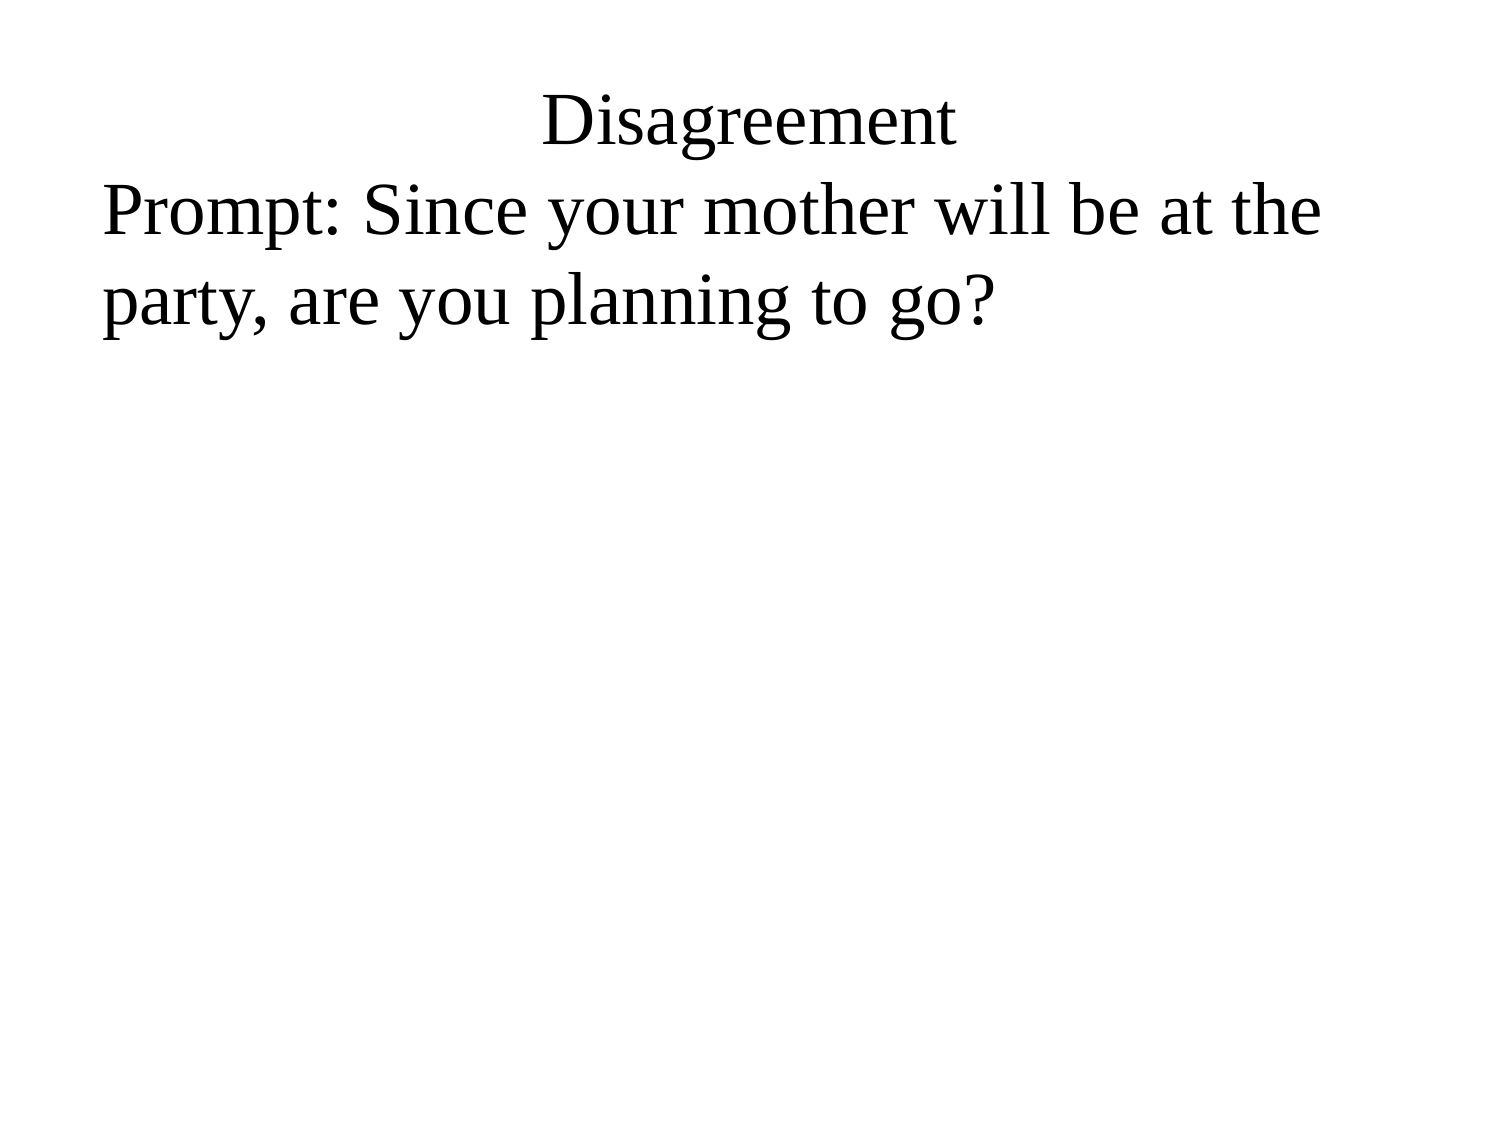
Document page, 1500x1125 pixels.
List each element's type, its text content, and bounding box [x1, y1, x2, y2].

text_box Disagreement Prompt: Since your mother will be at the party, are you planning to go? [87, 62, 1413, 348]
